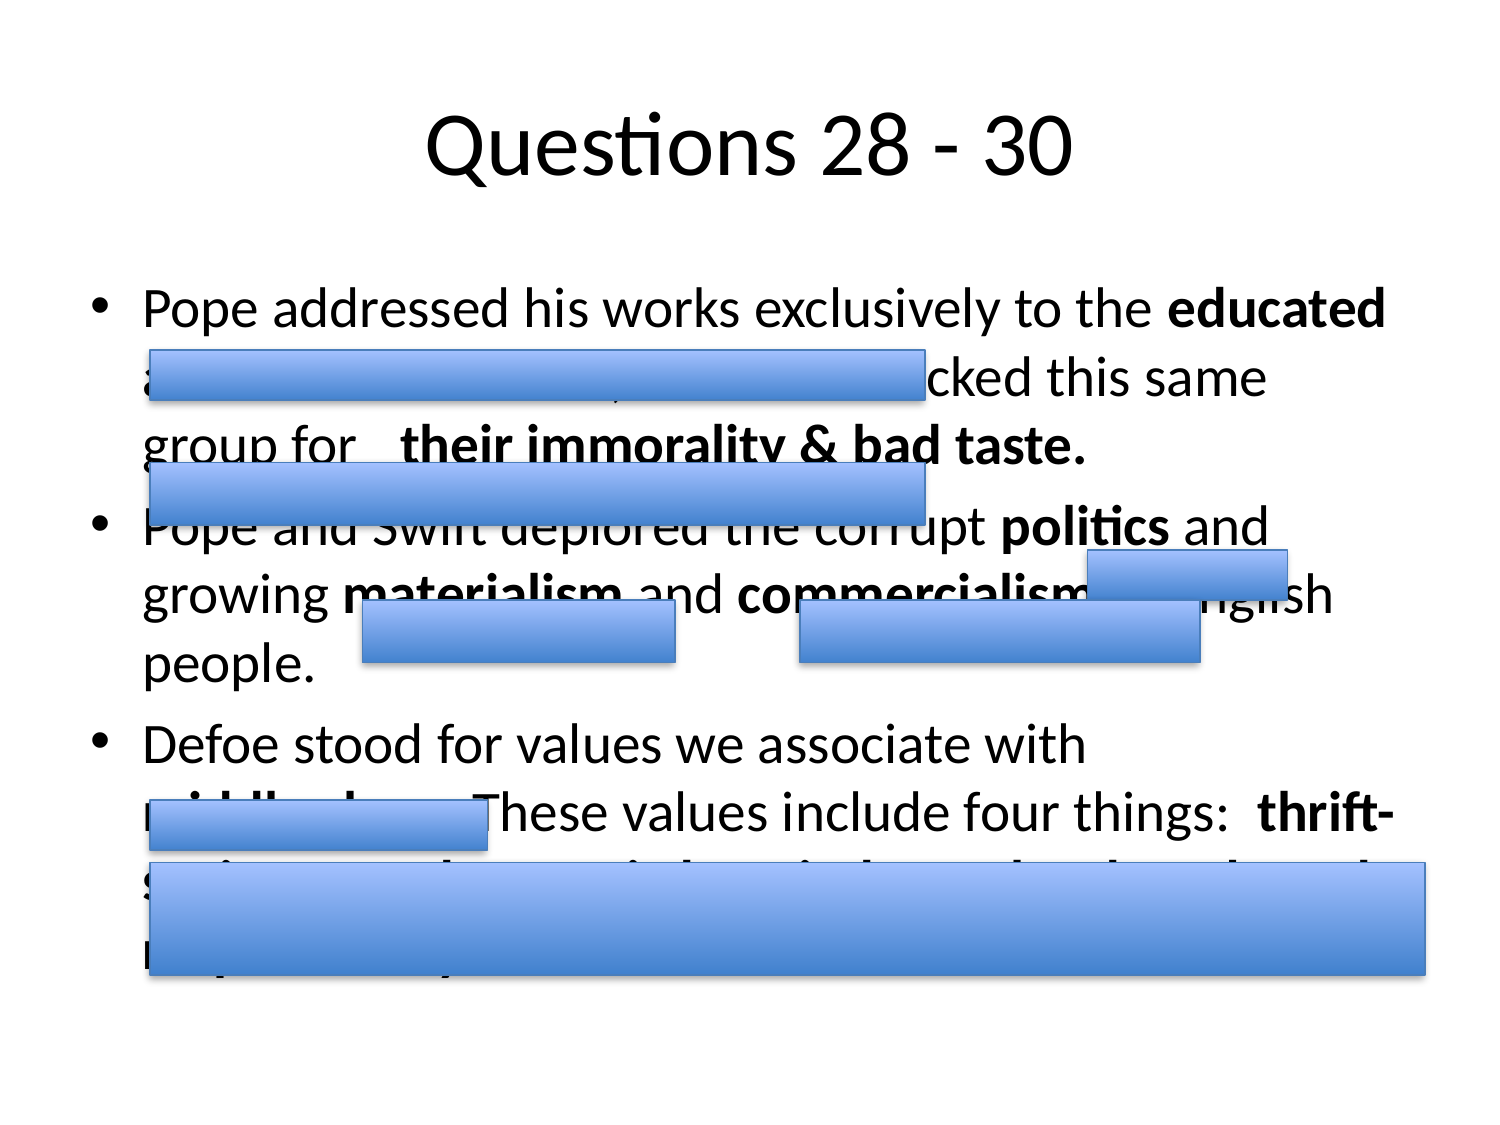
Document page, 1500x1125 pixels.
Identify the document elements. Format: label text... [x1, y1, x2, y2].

text_box [149, 799, 488, 851]
title Questions 28 - 30 [75, 45, 1425, 233]
text_box [1087, 549, 1288, 601]
text_box [149, 349, 926, 401]
list Pope addressed his works exclusively to the educated and leisured classes, but also attacked this same group for their immorality & bad taste. Pope and Swift deplored the corrupt politics and growing materialism and commercialism of English people. Defoe stood for values we associate with middle class. These values include four things: thrift-savings, prudence-wisdom, industry-hard work, and respectability. [75, 262, 1425, 1005]
text_box [149, 462, 926, 526]
text_box [149, 862, 1426, 976]
text_box [362, 599, 676, 663]
text_box [799, 599, 1201, 663]
